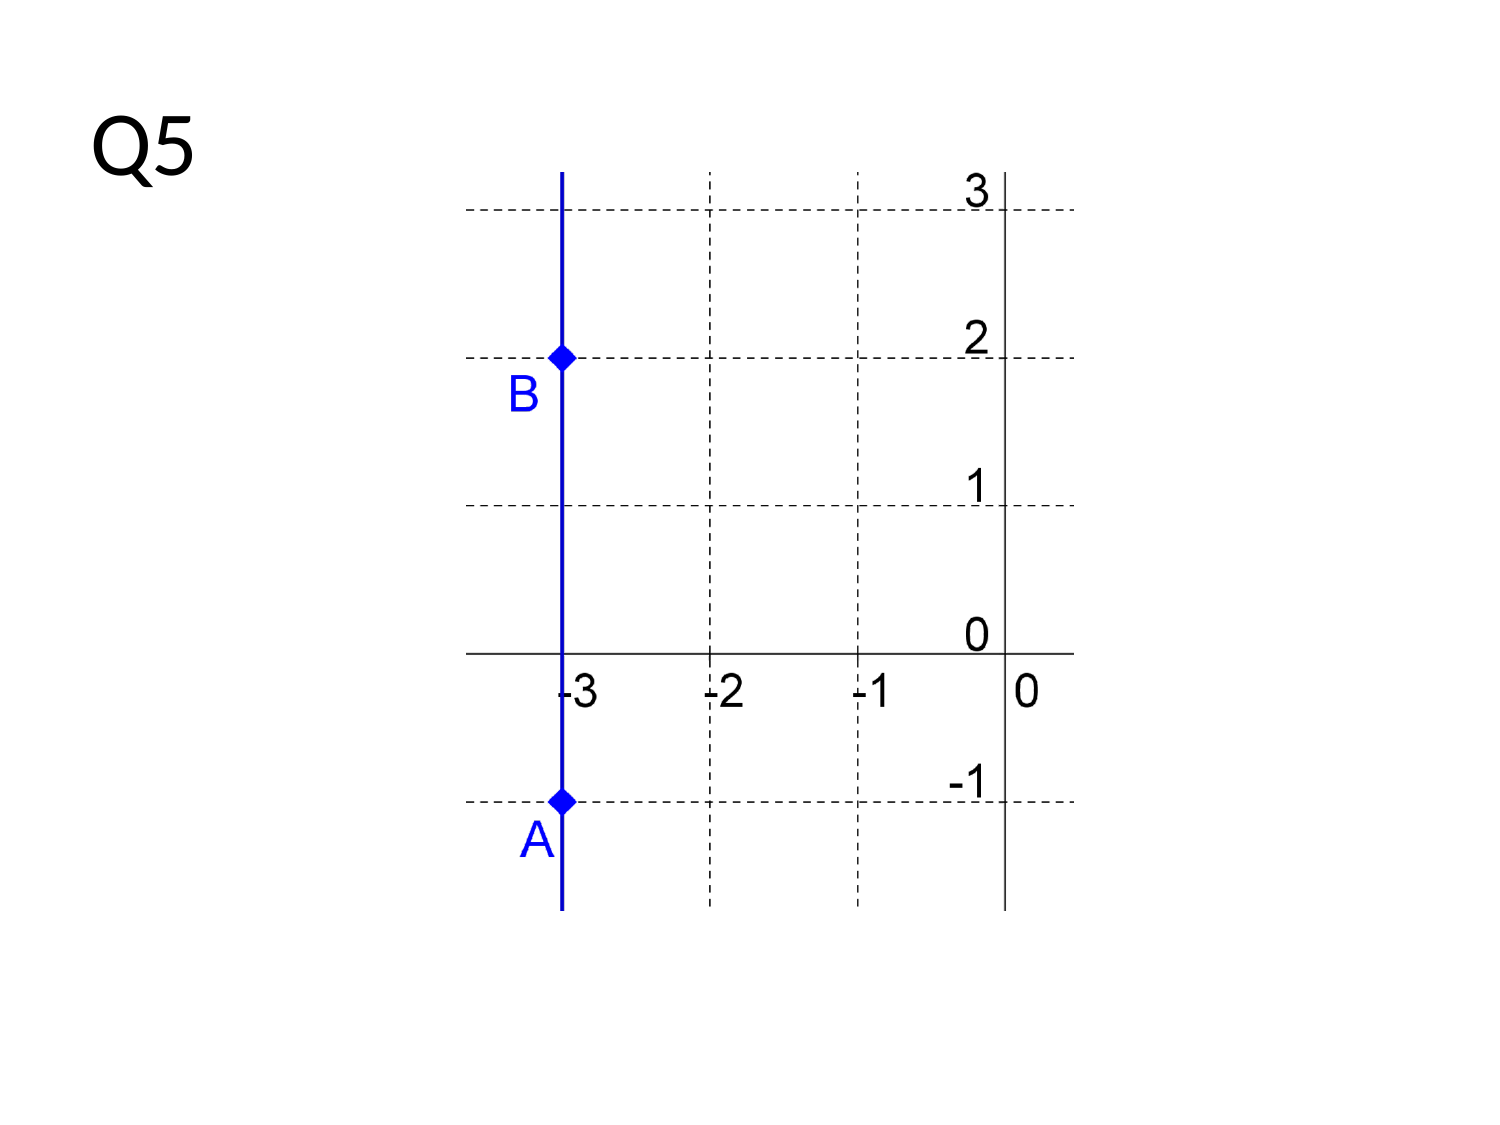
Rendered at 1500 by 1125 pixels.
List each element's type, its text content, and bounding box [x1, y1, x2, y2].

picture [466, 172, 1075, 911]
title Q5 [75, 45, 1425, 233]
